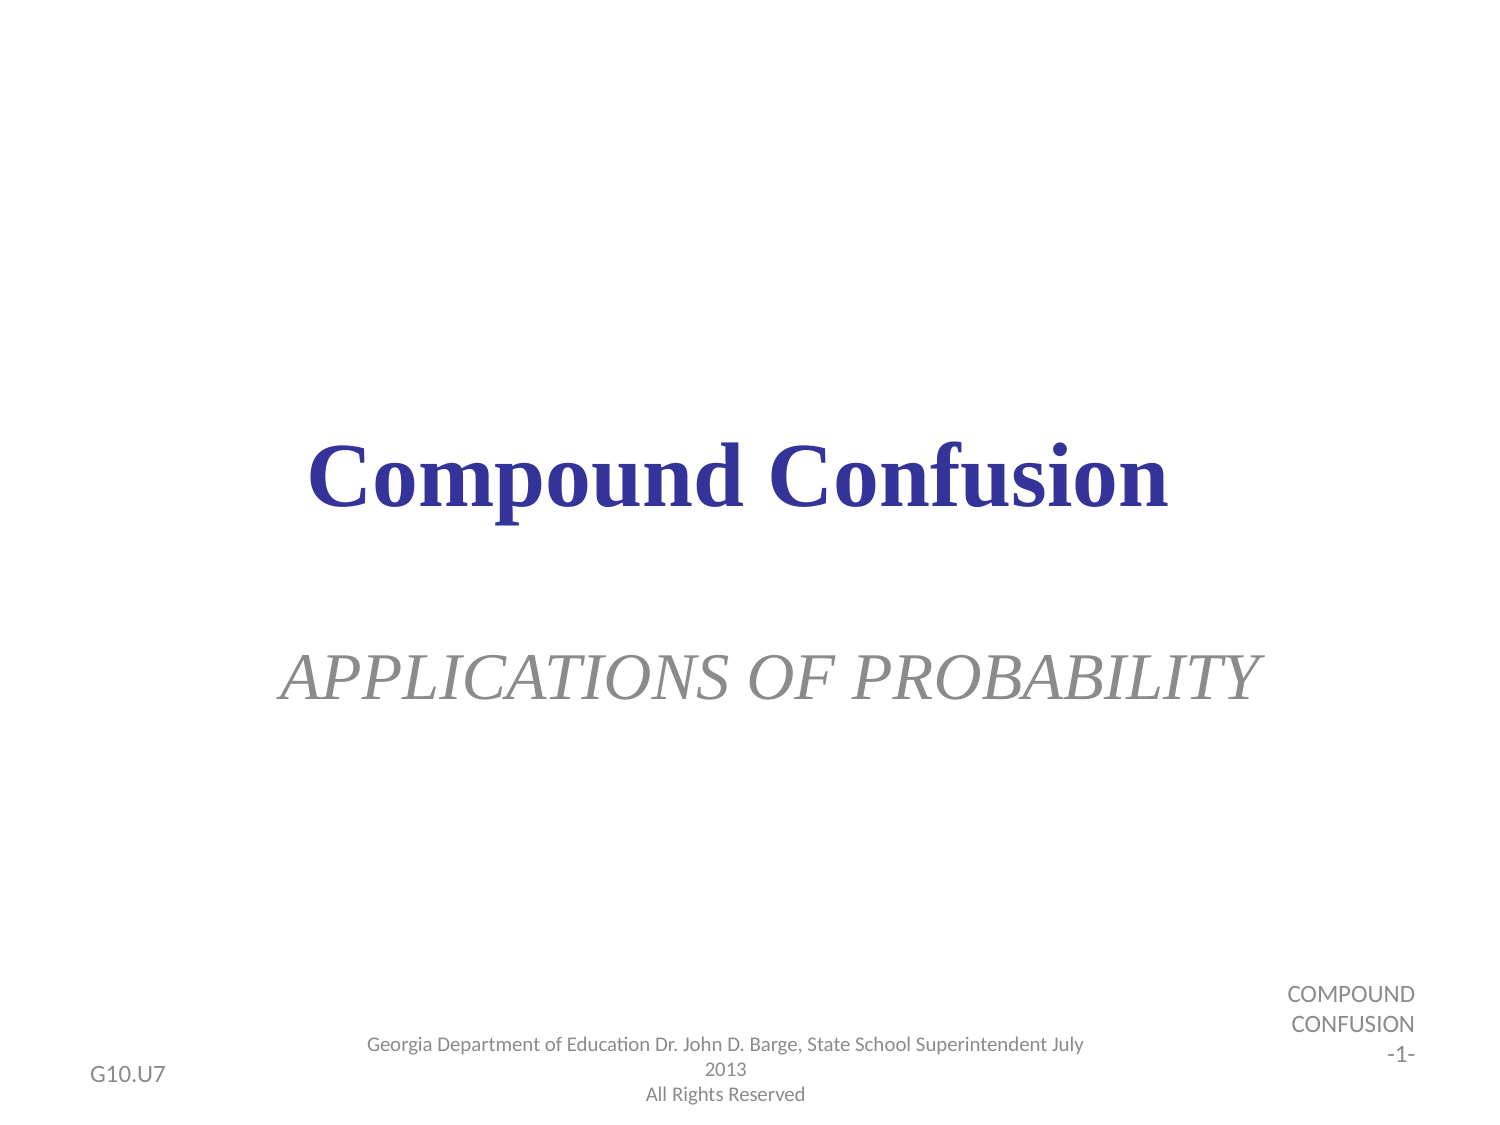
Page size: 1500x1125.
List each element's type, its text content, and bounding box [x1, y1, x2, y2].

slide_number G10.U7 [75, 1042, 225, 1103]
slide_number COMPOUND CONFUSION -1- [1258, 980, 1431, 1066]
subtitle APPLICATIONS OF PROBABILITY [62, 624, 1275, 913]
footer Georgia Department of Education Dr. John D. Barge, State School Superintendent July 2013 All Rights Reserved [332, 1050, 1120, 1111]
title Compound Confusion [112, 349, 1388, 591]
